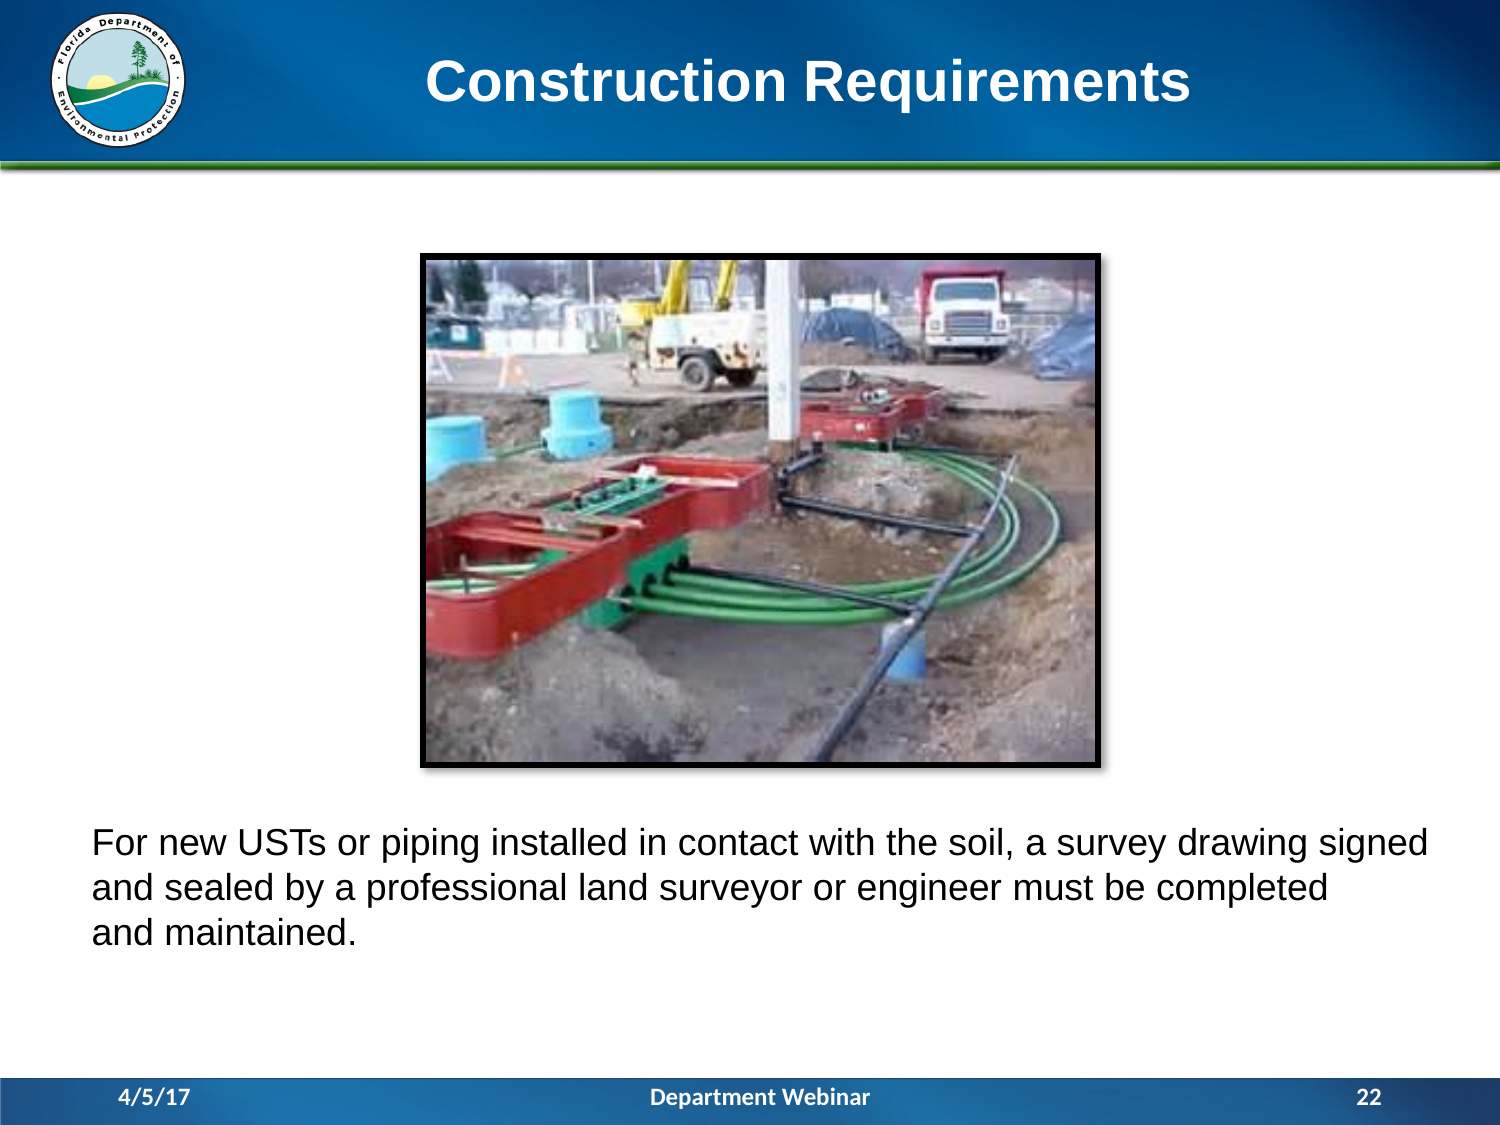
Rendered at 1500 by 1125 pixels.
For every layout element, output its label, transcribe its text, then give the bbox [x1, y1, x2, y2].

text_box For new USTs or piping installed in contact with the soil, a survey drawing signed and sealed by a professional land surveyor or engineer must be completed and maintained. [76, 810, 1445, 961]
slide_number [103, 1065, 441, 1125]
picture [0, 0, 1500, 1125]
title Construction Requirements [193, 0, 1426, 165]
slide_number 22 [1059, 1065, 1397, 1125]
footer Department Webinar [496, 1065, 1025, 1125]
